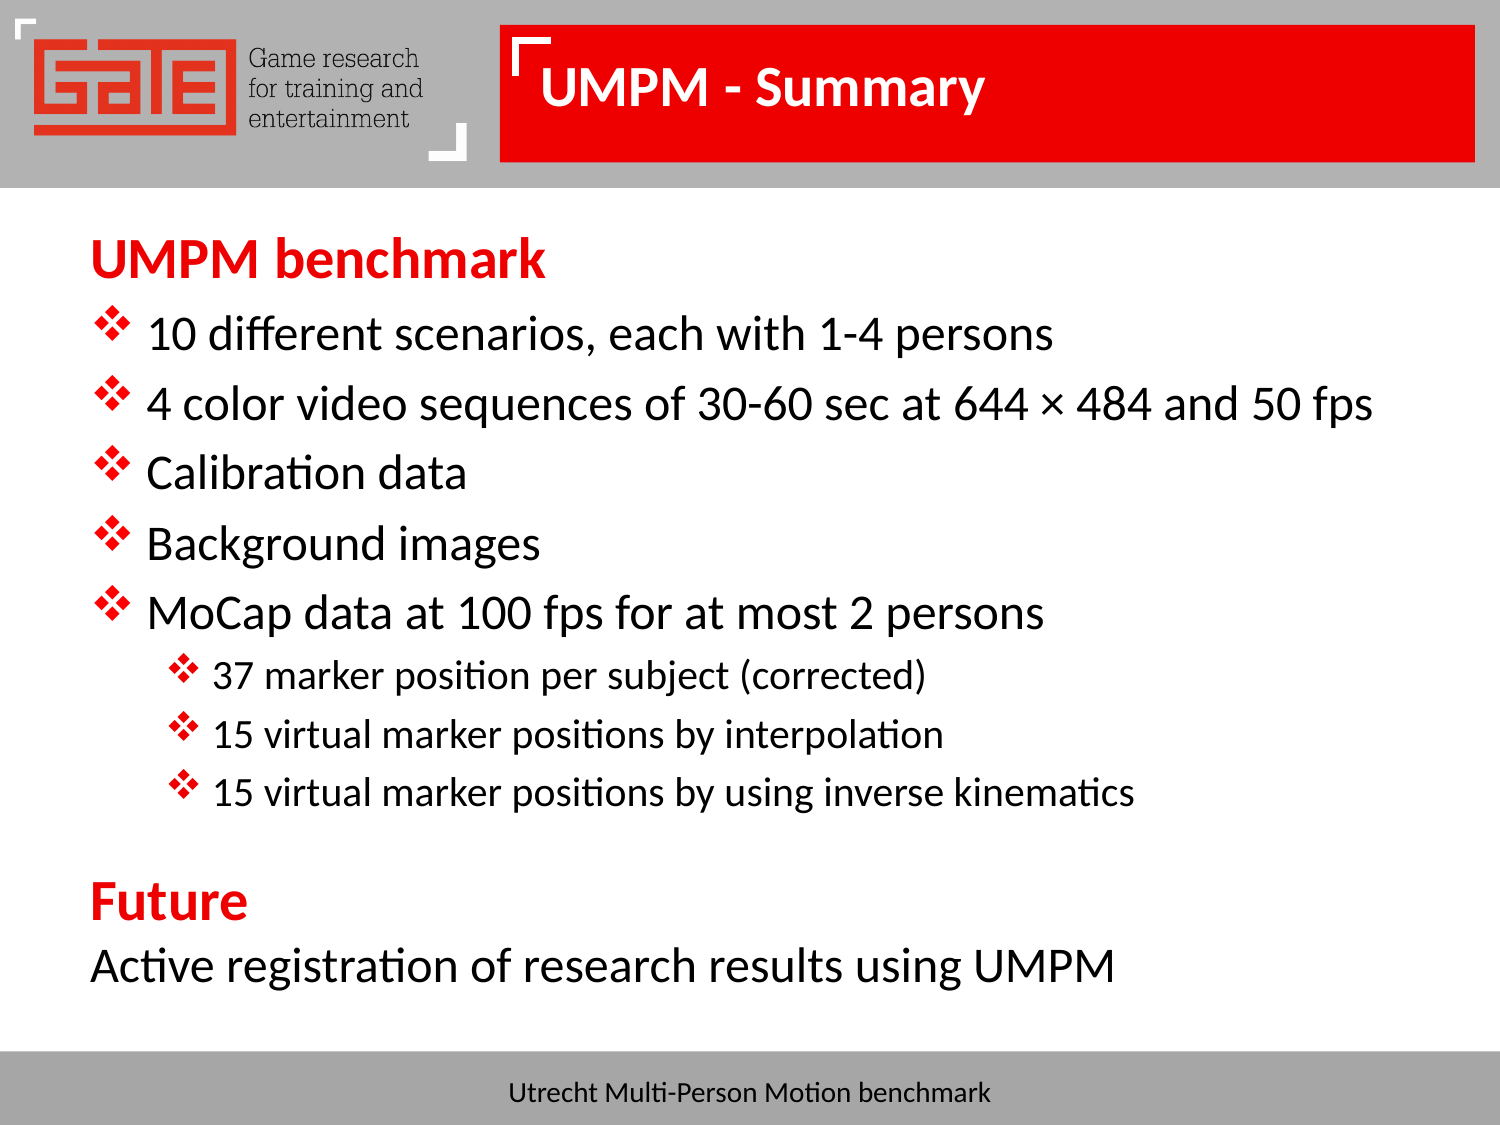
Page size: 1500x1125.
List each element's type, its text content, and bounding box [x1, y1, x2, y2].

title UMPM - Summary [525, 40, 1475, 179]
picture [0, 0, 513, 163]
footer Utrecht Multi-Person Motion benchmark [0, 1051, 1500, 1125]
list UMPM benchmark 10 different scenarios, each with 1-4 persons 4 color video sequences of 30-60 sec at 644 × 484 and 50 fps Calibration data Background images MoCap data at 100 fps for at most 2 persons 37 marker position per subject (corrected) 15 virtual marker positions by interpolation 15 virtual marker positions by using inverse kinematics Future Active registration of research results using UMPM [75, 212, 1425, 1038]
